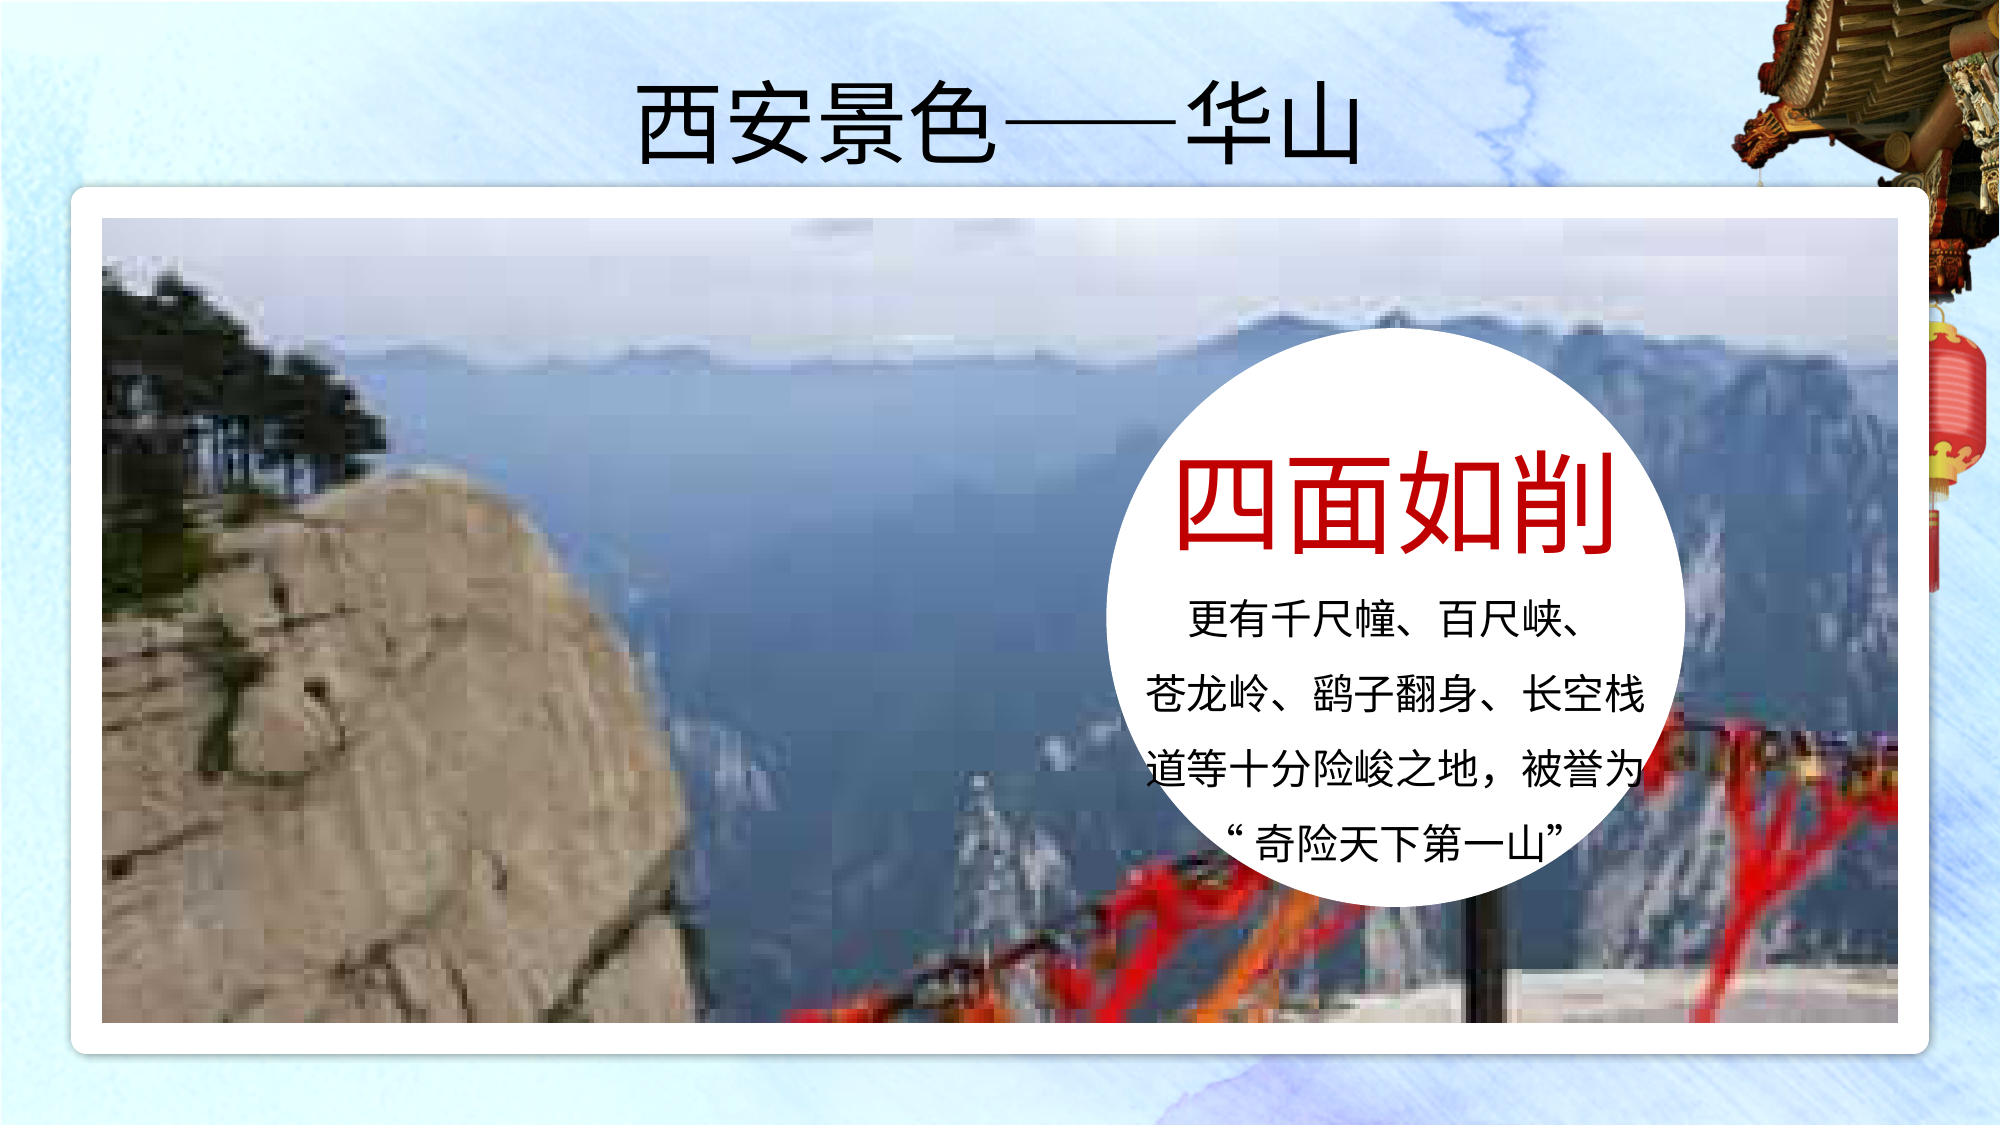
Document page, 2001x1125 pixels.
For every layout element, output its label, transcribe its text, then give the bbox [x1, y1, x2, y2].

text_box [1043, 328, 1749, 907]
picture [3, 0, 2000, 1125]
title 西安景色——华山 [137, 59, 1863, 181]
